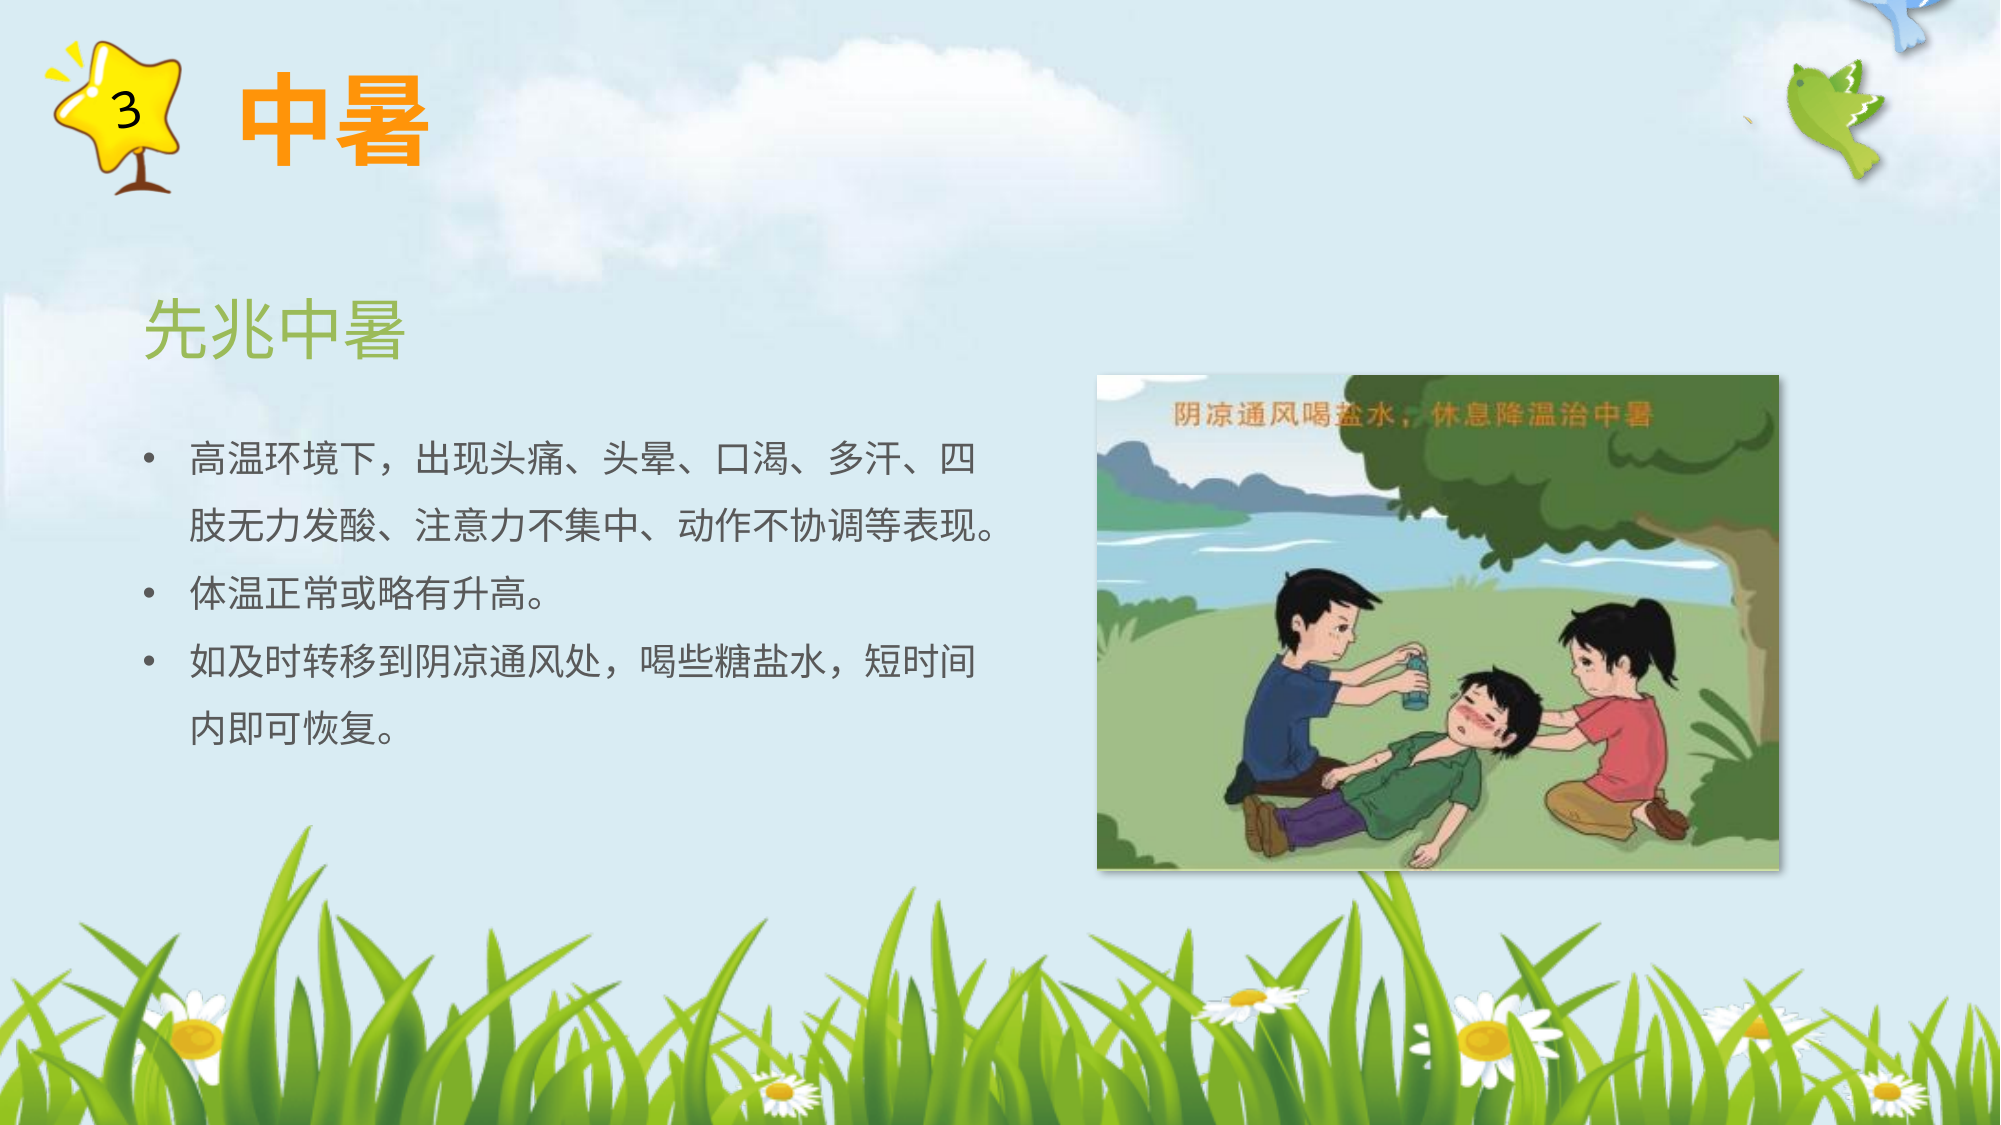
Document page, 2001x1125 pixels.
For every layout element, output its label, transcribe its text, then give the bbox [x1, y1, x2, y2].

picture [0, 0, 2001, 1125]
text_box 高温环境下，出现头痛、头晕、口渴、多汗、四肢无力发酸、注意力不集中、动作不协调等表现。 体温正常或略有升高。 如及时转移到阴凉通风处，喝些糖盐水，短时间内即可恢复。 [127, 405, 1000, 758]
text_box 先兆中暑 [127, 280, 963, 376]
